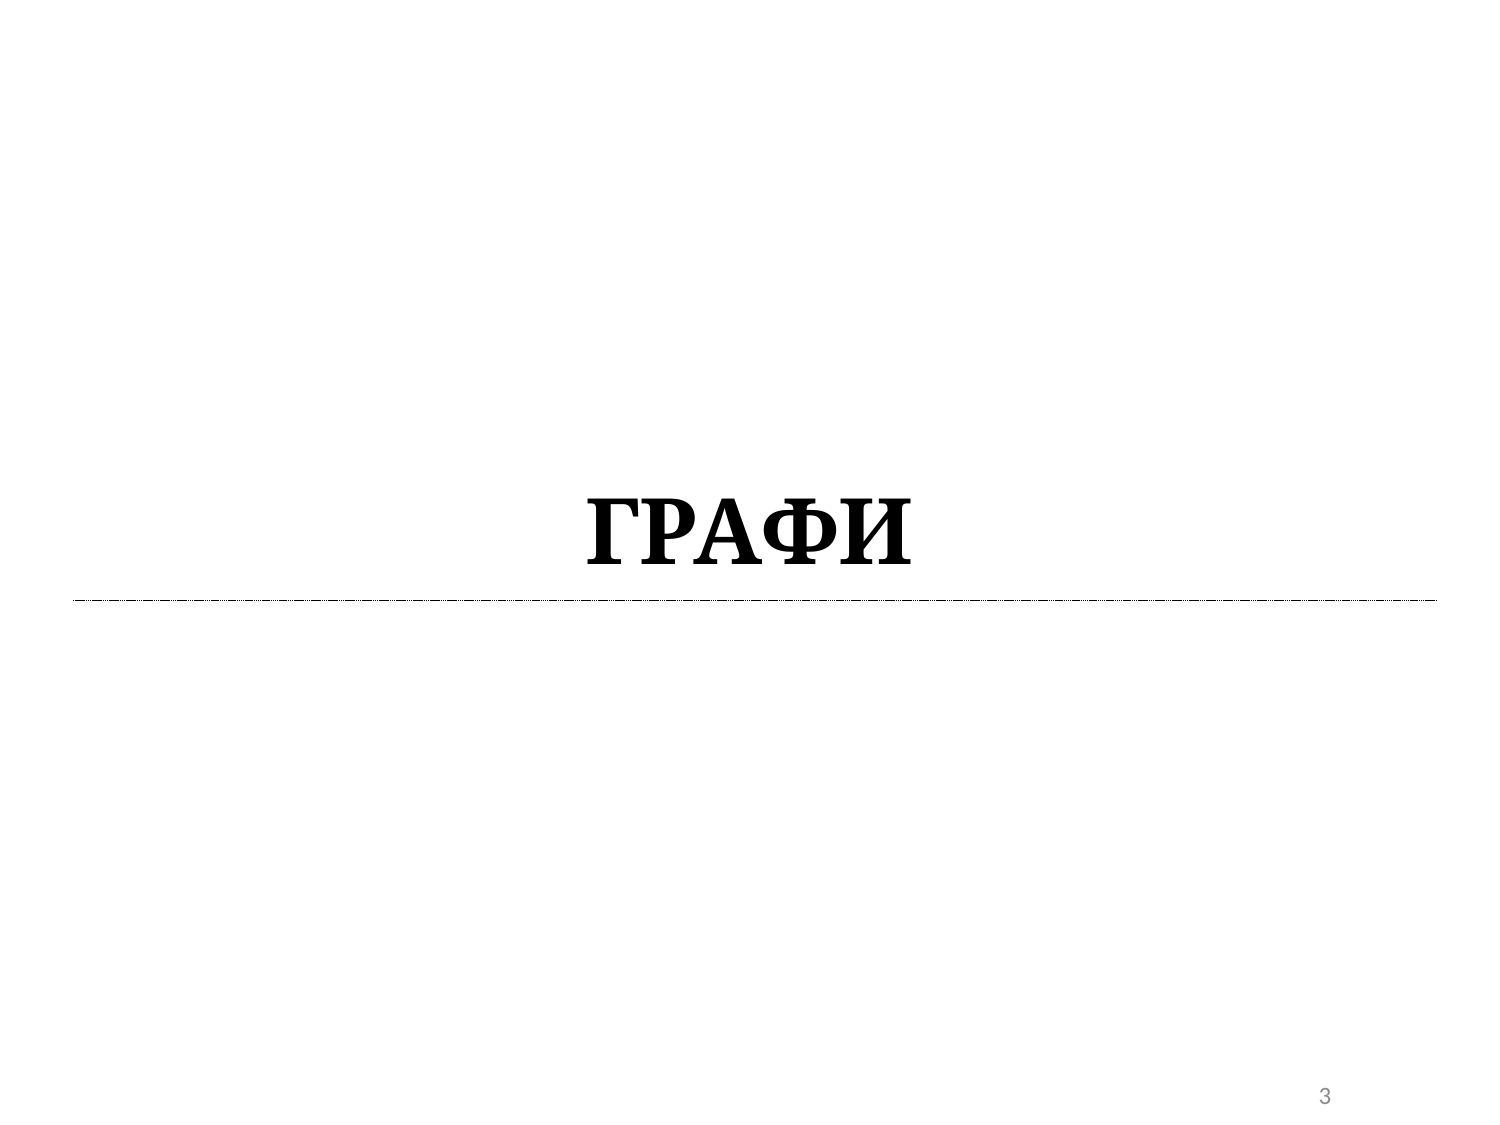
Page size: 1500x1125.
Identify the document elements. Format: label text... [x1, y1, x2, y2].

slide_number 3 [1149, 1065, 1500, 1125]
title Графи [0, 346, 1500, 594]
